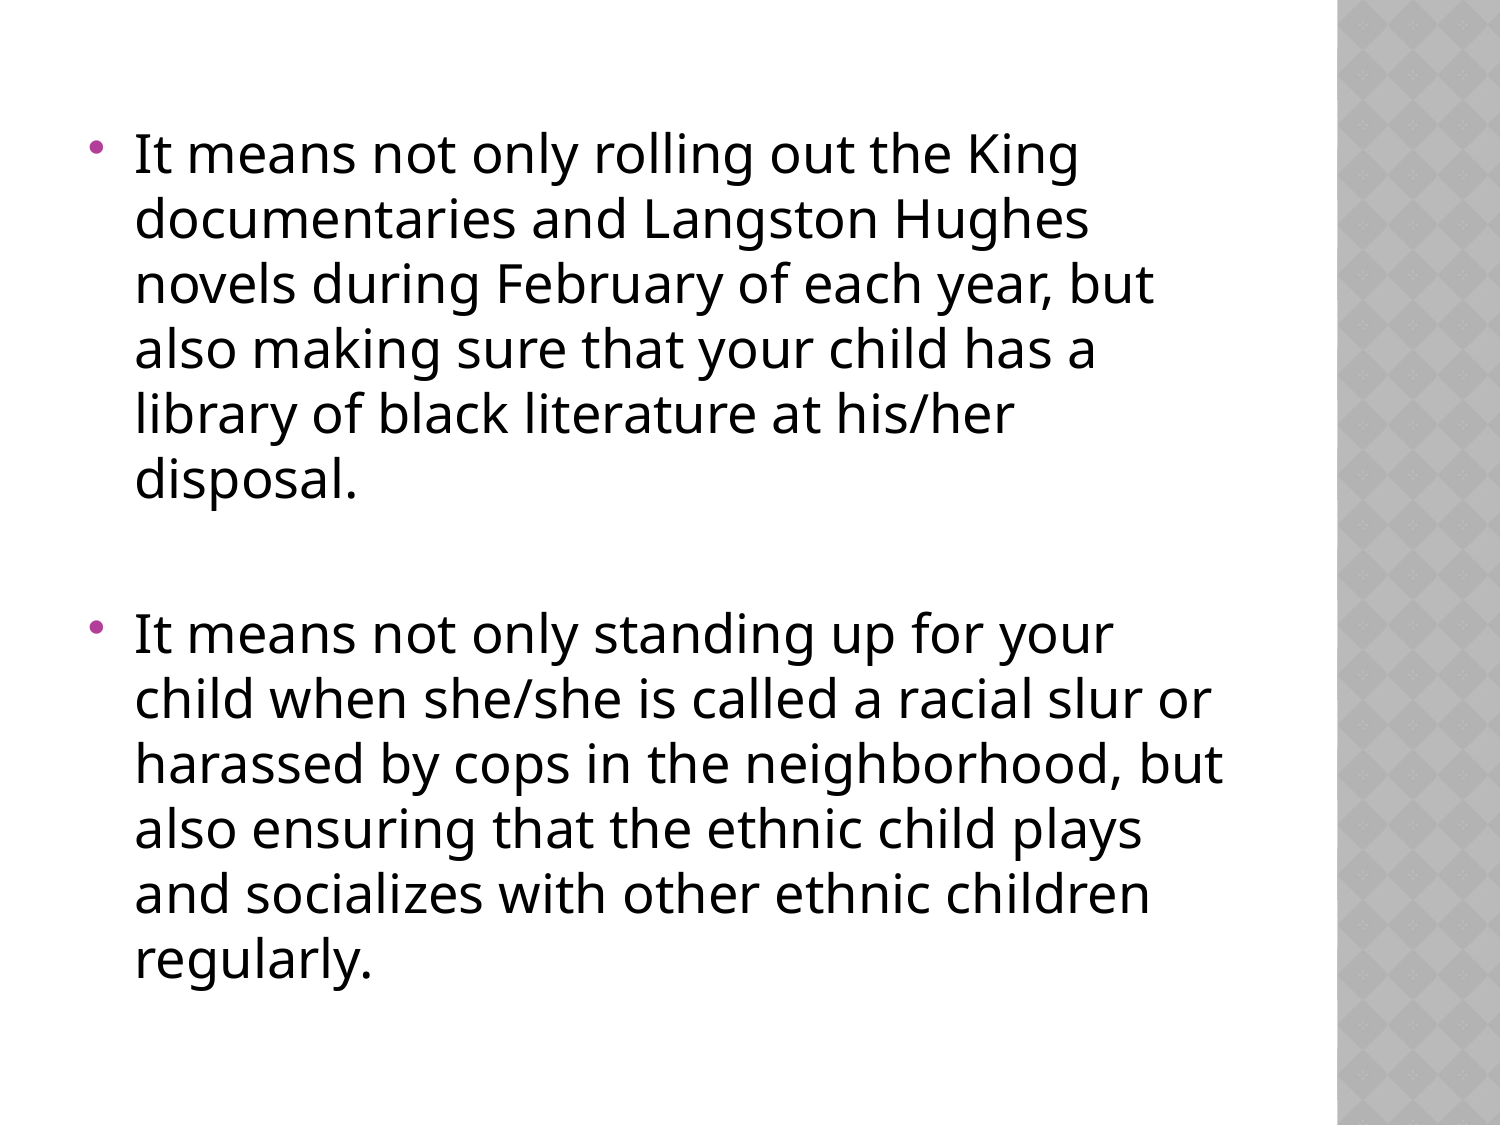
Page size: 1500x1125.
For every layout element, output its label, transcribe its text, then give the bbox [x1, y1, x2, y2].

list It means not only rolling out the King documentaries and Langston Hughes novels during February of each year, but also making sure that your child has a library of black literature at his/her disposal. It means not only standing up for your child when she/she is called a racial slur or harassed by cops in the neighborhood, but also ensuring that the ethnic child plays and socializes with other ethnic children regularly. [75, 112, 1263, 1059]
